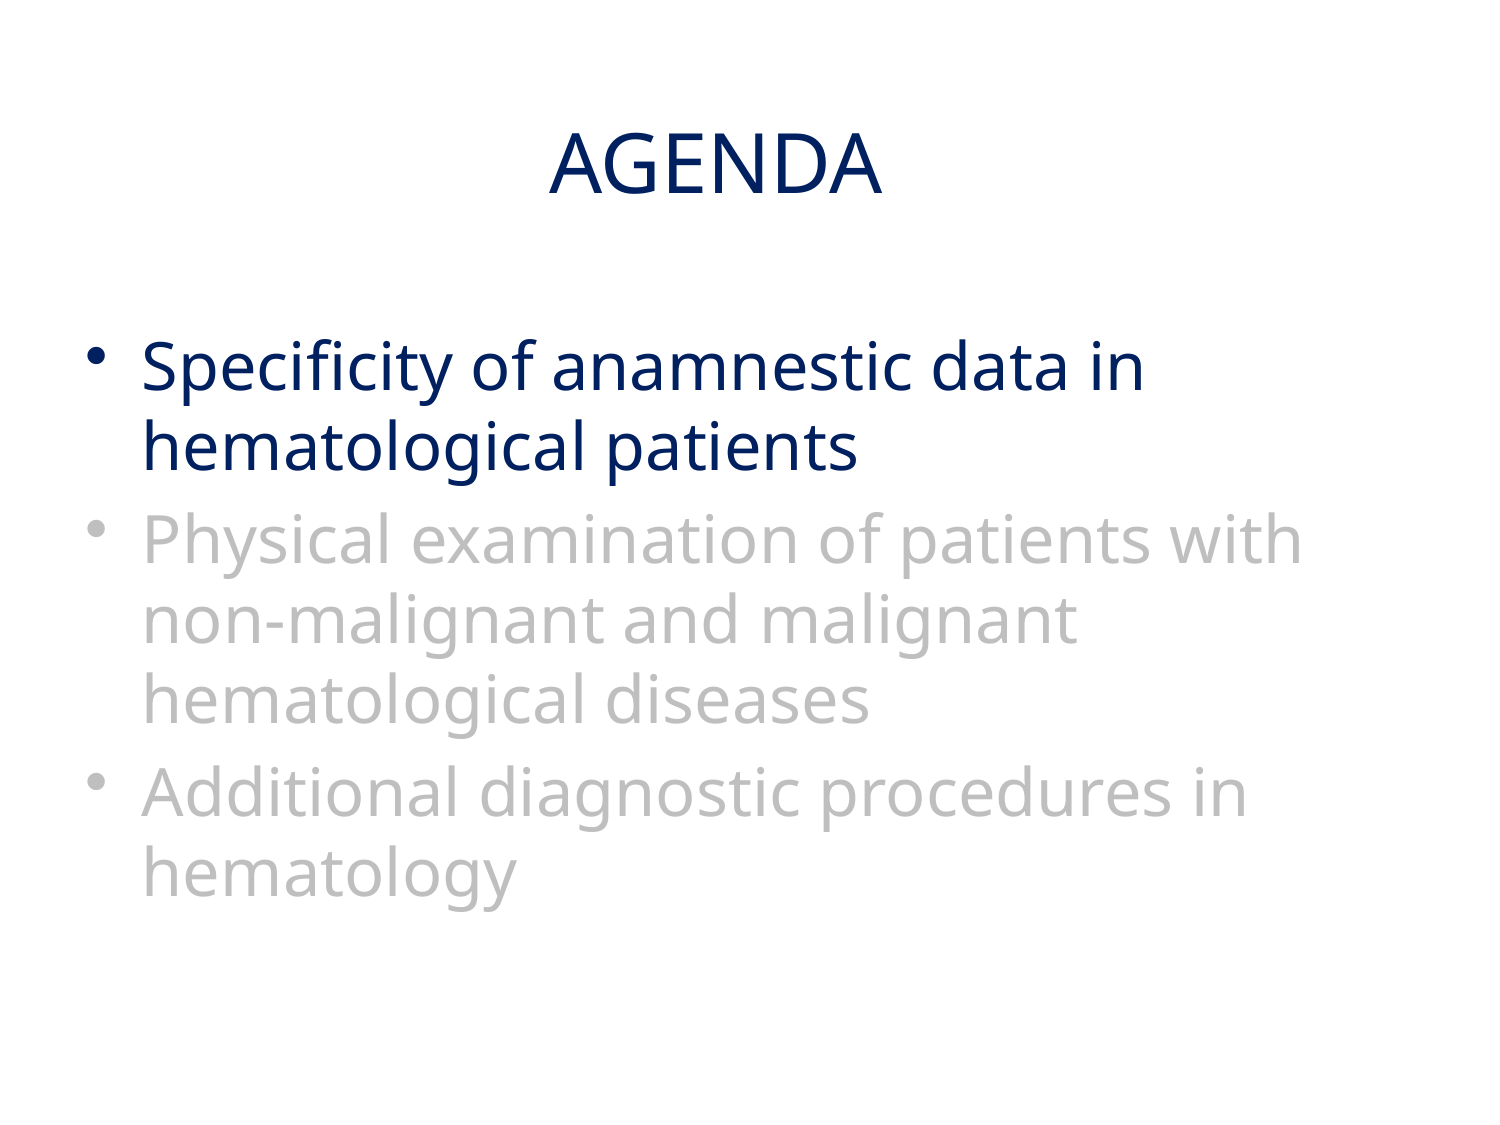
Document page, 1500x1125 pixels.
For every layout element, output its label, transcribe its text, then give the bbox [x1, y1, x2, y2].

list Specificity of anamnestic data in hematological patients Physical examination of patients with non-malignant and malignant hematological diseases Additional diagnostic procedures in hematology [70, 222, 1421, 966]
title AGENDA [41, 66, 1392, 255]
